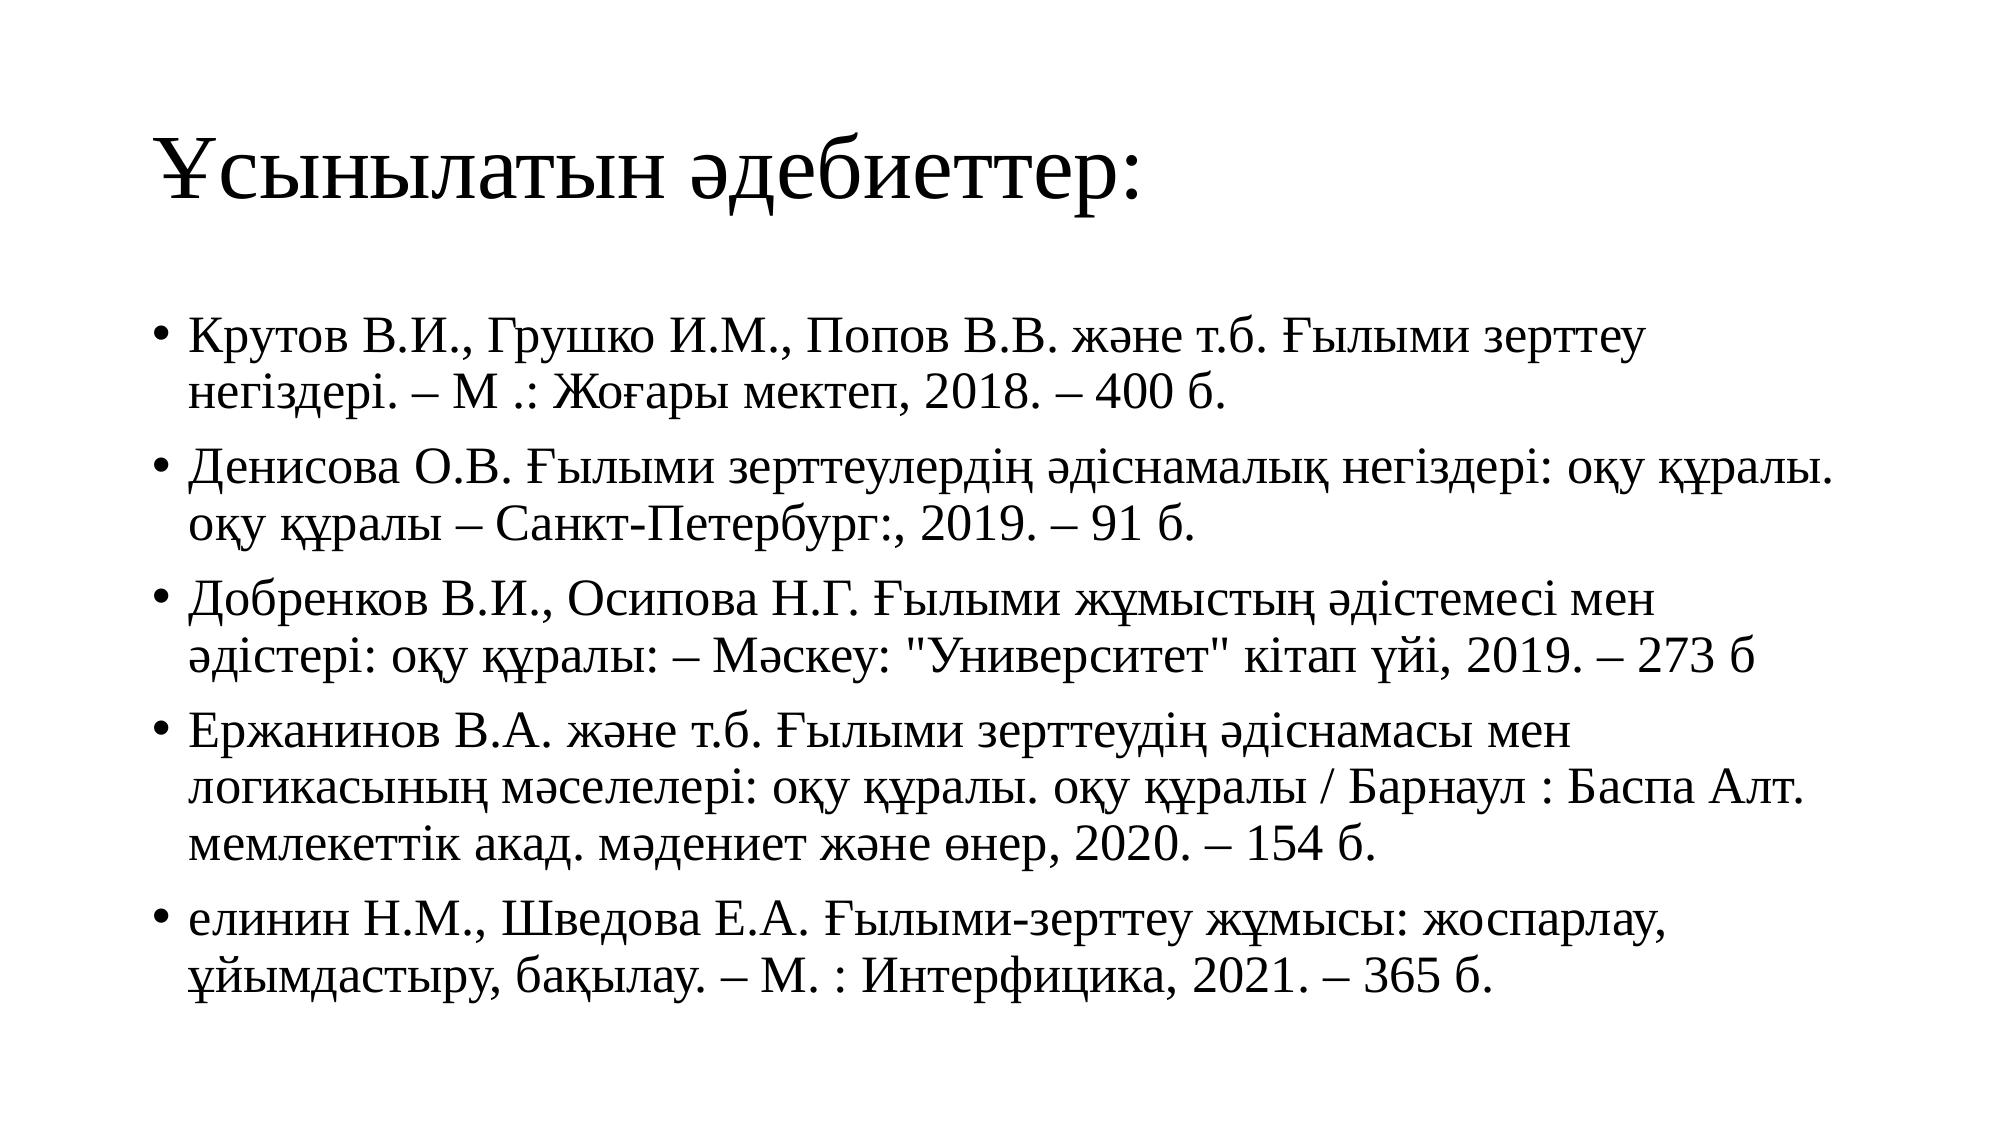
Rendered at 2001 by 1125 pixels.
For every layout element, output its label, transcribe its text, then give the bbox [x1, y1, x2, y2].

title Ұсынылатын әдебиеттер: [137, 59, 1863, 278]
list Крутов В.И., Грушко И.М., Попов В.В. және т.б. Ғылыми зерттеу негіздері. – М .: Жоғары мектеп, 2018. – 400 б. Денисова О.В. Ғылыми зерттеулердің әдіснамалық негіздері: оқу құралы. оқу құралы – Санкт-Петербург:, 2019. – 91 б. Добренков В.И., Осипова Н.Г. Ғылыми жұмыстың әдістемесі мен әдістері: оқу құралы: – Мәскеу: "Университет" кітап үйі, 2019. – 273 б Ержанинов В.А. және т.б. Ғылыми зерттеудің әдіснамасы мен логикасының мәселелері: оқу құралы. оқу құралы / Барнаул : Баспа Алт. мемлекеттік акад. мәдениет және өнер, 2020. – 154 б. елинин Н.М., Шведова Е.А. Ғылыми-зерттеу жұмысы: жоспарлау, ұйымдастыру, бақылау. – М. : Интерфицика, 2021. – 365 б. [137, 299, 1863, 1014]
